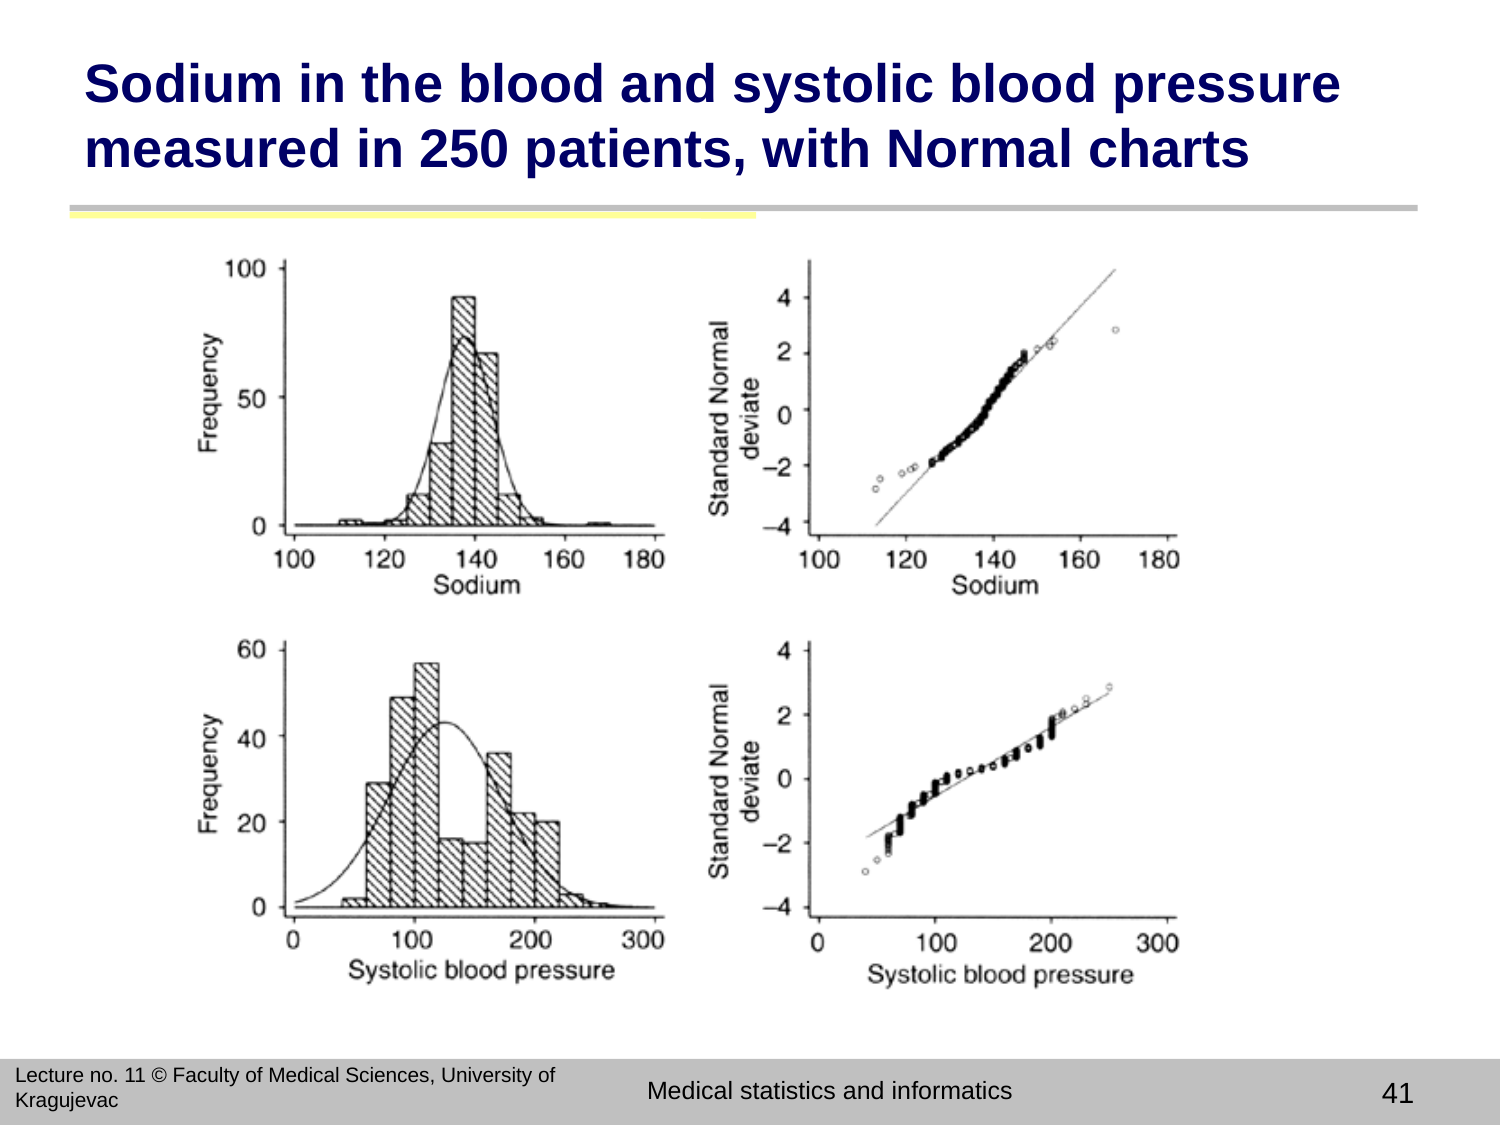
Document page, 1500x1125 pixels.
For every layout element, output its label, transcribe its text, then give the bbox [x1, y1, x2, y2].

slide_number 41 [1163, 1066, 1430, 1125]
picture [193, 255, 1185, 993]
slide_number Lecture no. 11 © Faculty of Medical Sciences, University of Kragujevac [0, 1053, 612, 1108]
footer Medical statistics and informatics [512, 1066, 1149, 1125]
title Sodium in the blood and systolic blood pressure measured in 250 patients, with Normal charts [69, 19, 1426, 208]
